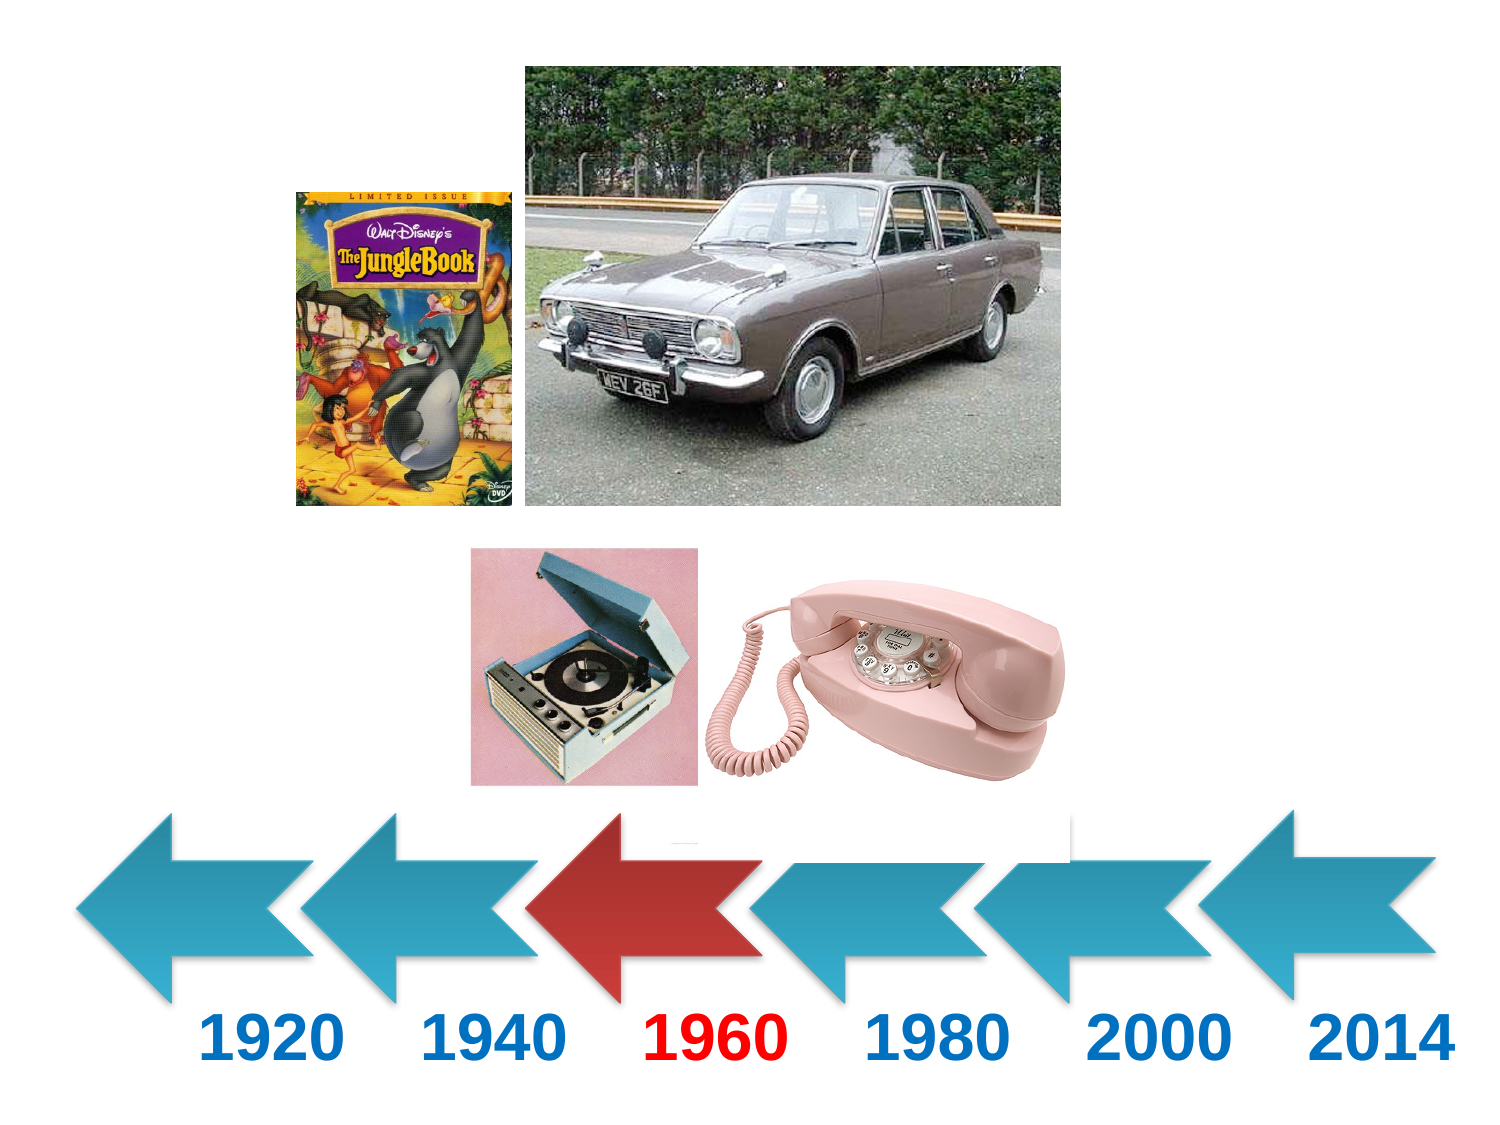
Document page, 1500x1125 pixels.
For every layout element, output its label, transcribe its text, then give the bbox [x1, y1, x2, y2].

picture [295, 192, 513, 506]
text_box [1198, 809, 1436, 1000]
text_box 1920 [183, 986, 361, 1081]
text_box 2000 [1070, 986, 1249, 1081]
text_box [525, 856, 763, 1004]
text_box [749, 871, 987, 1004]
text_box [973, 860, 1212, 1004]
text_box [300, 813, 539, 1004]
text_box 2014 [1292, 986, 1471, 1081]
picture [460, 66, 1070, 864]
text_box 1960 [626, 986, 805, 1081]
text_box [76, 813, 314, 1004]
text_box 1980 [848, 986, 1027, 1081]
text_box 1940 [404, 986, 583, 1081]
